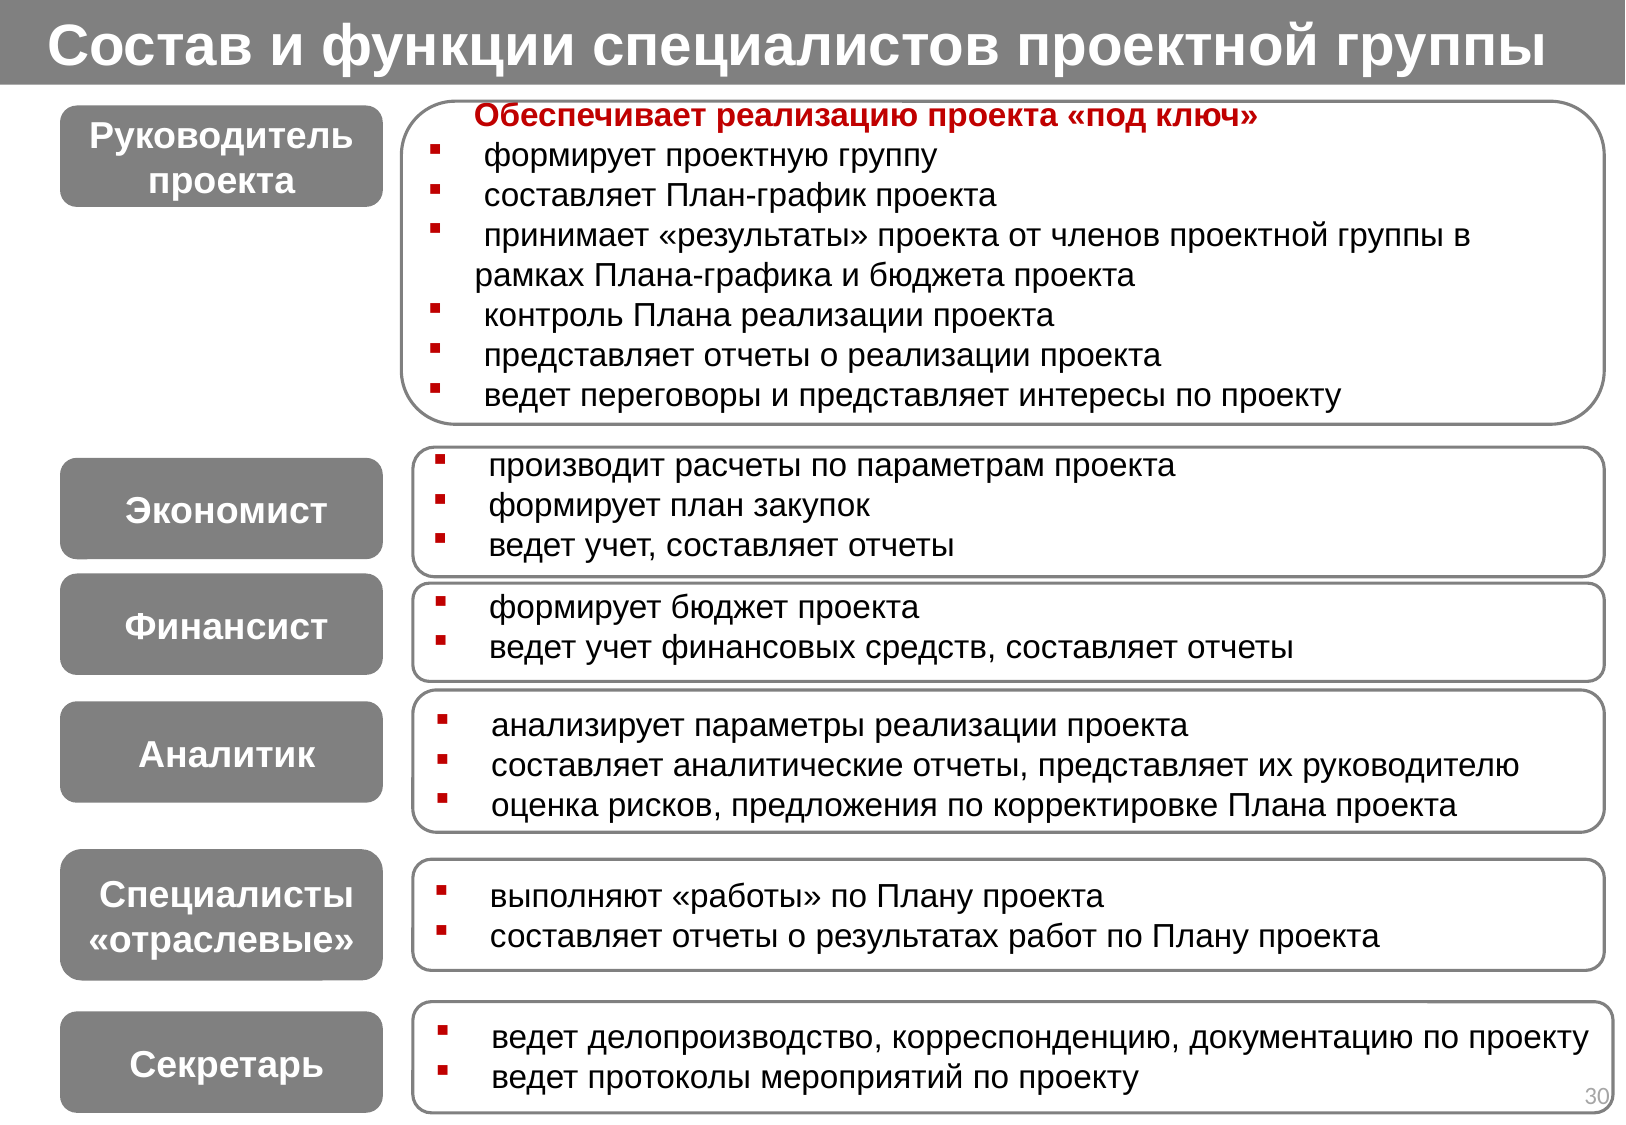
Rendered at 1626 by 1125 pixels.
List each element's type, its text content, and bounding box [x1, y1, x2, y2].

slide_number 30 [1259, 1065, 1625, 1125]
text_box Экономист [58, 456, 384, 561]
text_box [411, 1000, 1615, 1114]
text_box Состав и функции специалистов проектной группы [0, 0, 1625, 85]
text_box Аналитик [58, 700, 384, 804]
text_box [411, 688, 1606, 834]
text_box формирует бюджет проекта ведет учет финансовых средств, составляет отчеты [418, 577, 1311, 585]
text_box Финансист [58, 572, 384, 676]
text_box Руководитель проекта [58, 104, 384, 208]
text_box [400, 100, 1606, 426]
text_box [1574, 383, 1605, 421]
text_box Секретарь [58, 1010, 384, 1114]
text_box Обеспечивает реализацию проекта «под ключ» формирует проектную группу составляет План-график проекта принимает «результаты» проекта от членов проектной группы в рамках Плана-графика и бюджета проекта контроль Плана реализации проекта представляет отчеты о реализации проекта ведет переговоры и представляет интересы по проекту [412, 85, 1605, 143]
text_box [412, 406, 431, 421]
text_box производит расчеты по параметрам проекта формирует план закупок ведет учет, составляет отчеты [417, 435, 1192, 453]
text_box [411, 858, 1606, 972]
text_box [411, 582, 1606, 683]
text_box [411, 446, 1606, 578]
text_box Специалисты «отраслевые» [58, 848, 384, 982]
